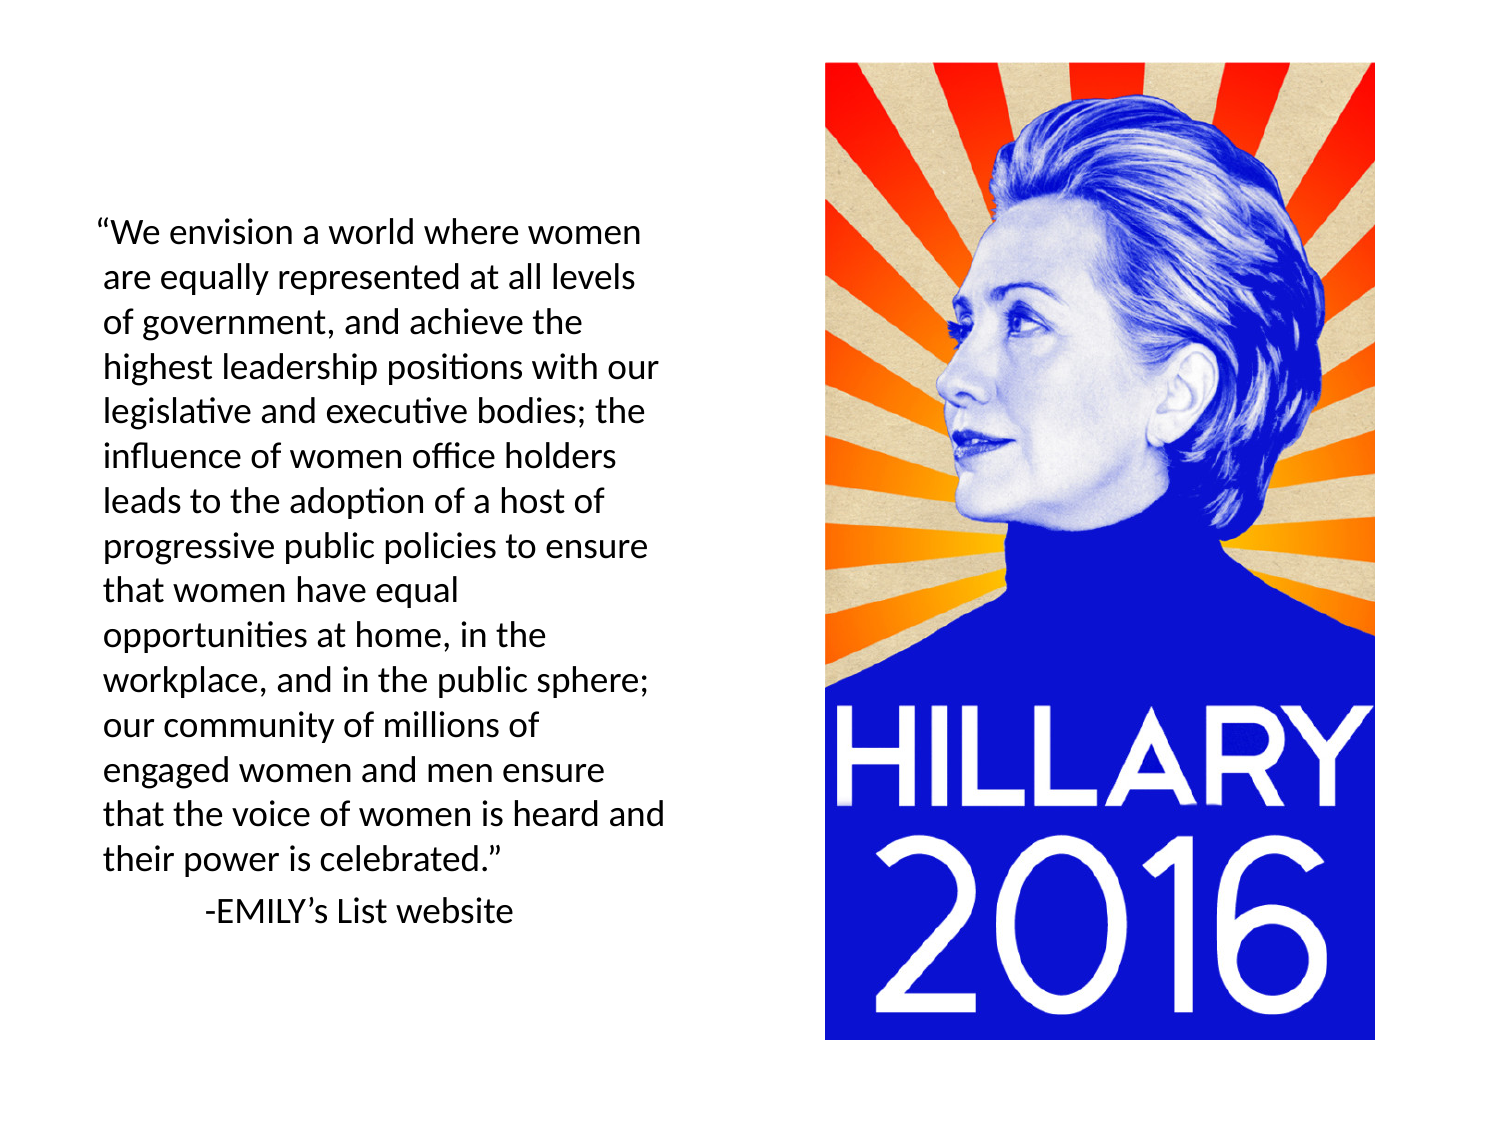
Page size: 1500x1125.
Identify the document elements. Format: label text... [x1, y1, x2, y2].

list “We envision a world where women are equally represented at all levels of government, and achieve the highest leadership positions with our legislative and executive bodies; the influence of women office holders leads to the adoption of a host of progressive public policies to ensure that women have equal opportunities at home, in the workplace, and in the public sphere; our community of millions of engaged women and men ensure that the voice of women is heard and their power is celebrated.” -EMILY’s List website [37, 200, 688, 963]
picture [824, 62, 1376, 1041]
